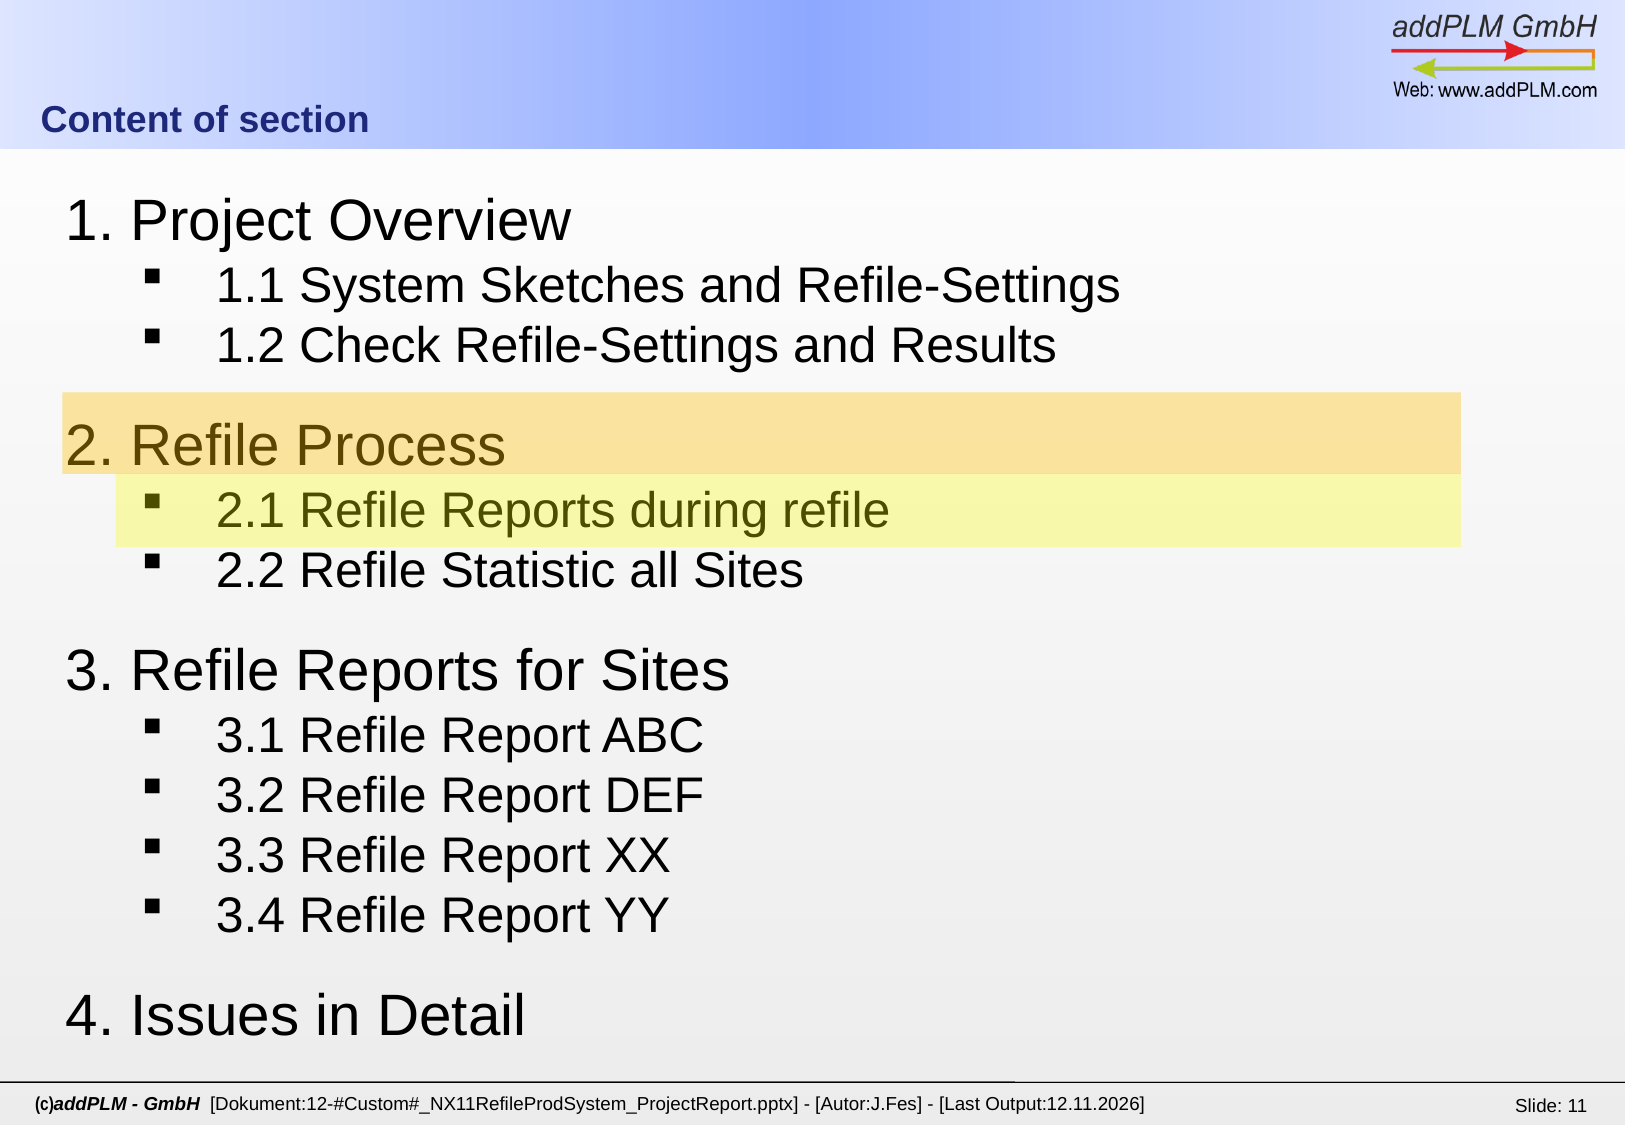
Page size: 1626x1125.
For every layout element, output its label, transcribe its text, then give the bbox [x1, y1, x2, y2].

text_box [115, 474, 1461, 548]
title Content of section [40, 67, 1582, 131]
text_box [62, 392, 1461, 474]
picture [1391, 14, 1597, 97]
